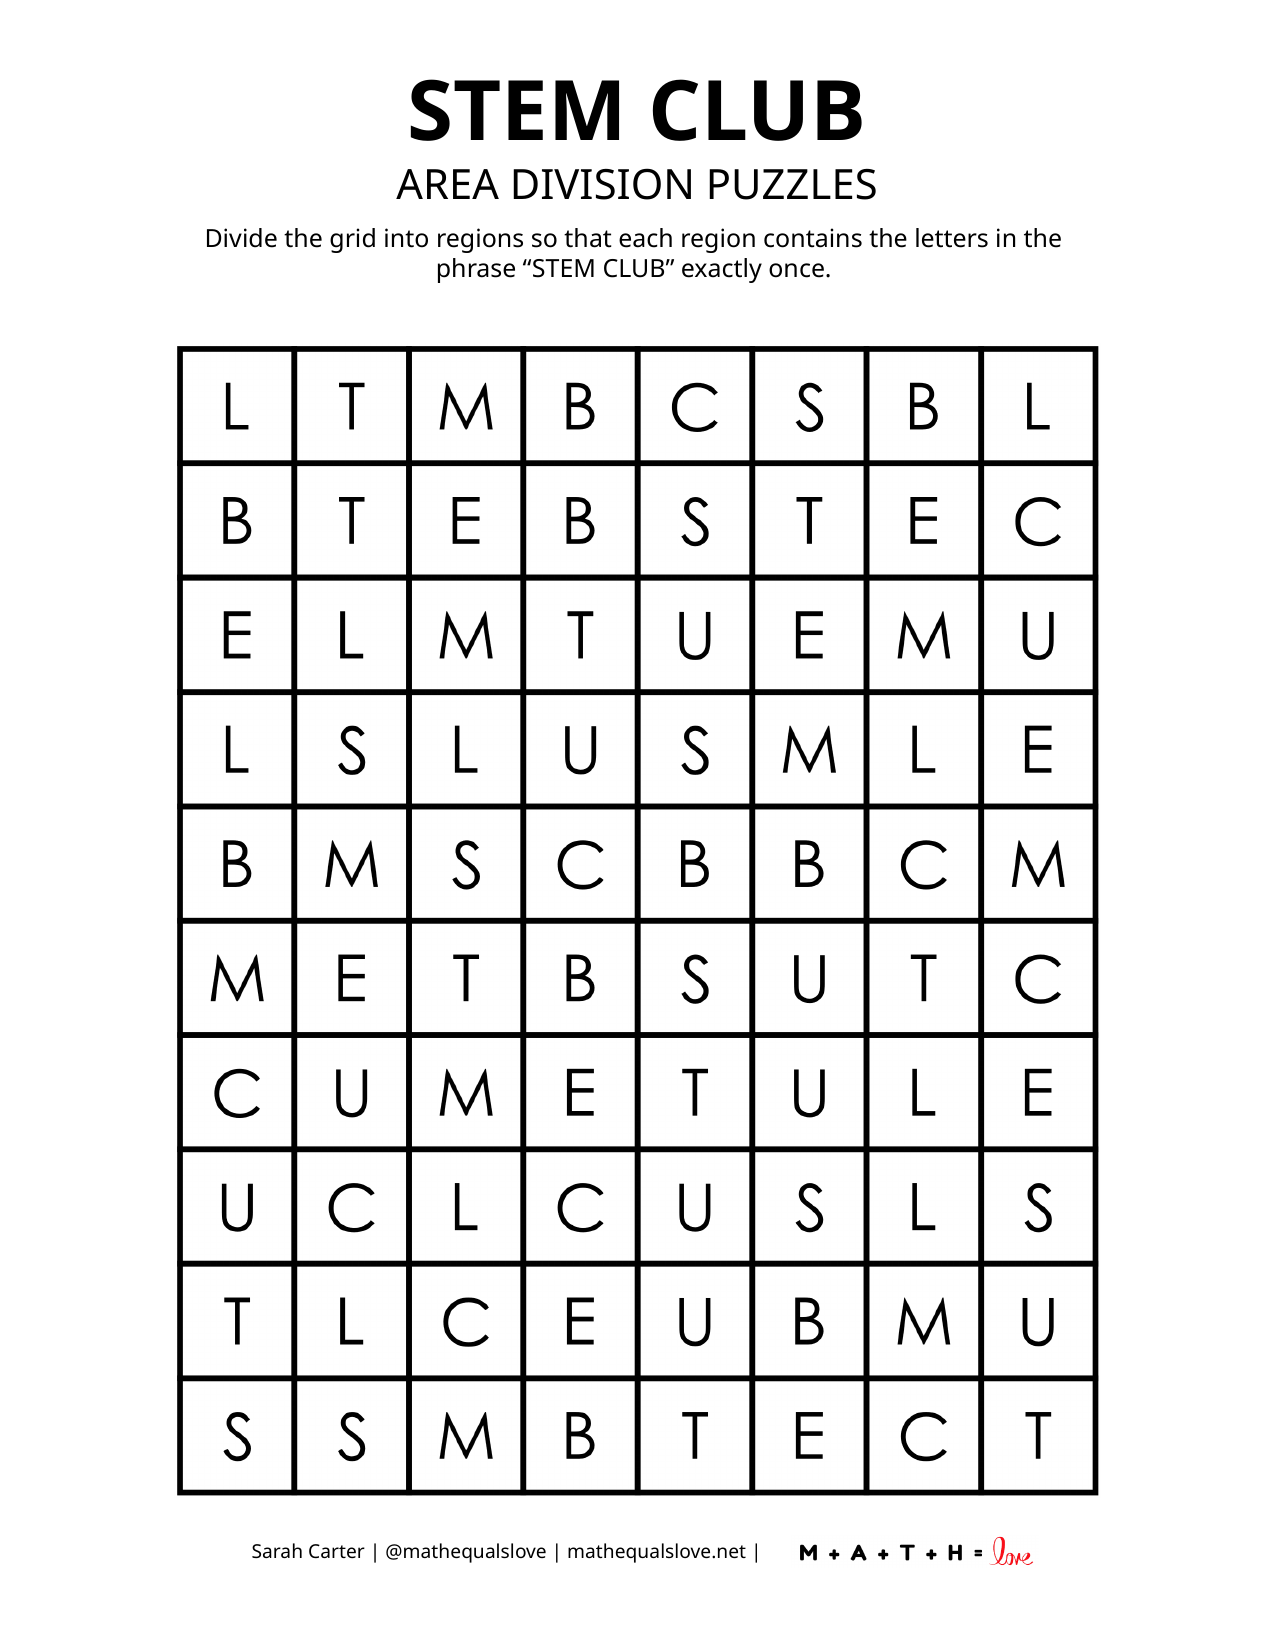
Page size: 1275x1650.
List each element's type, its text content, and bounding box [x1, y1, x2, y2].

text_box Divide the grid into regions so that each region contains the letters in the phrase “STEM CLUB” exactly once. [0, 214, 1275, 290]
text_box STEM CLUB AREA DIVISION PUZZLES [77, 50, 1198, 214]
picture [790, 1534, 1039, 1569]
text_box Sarah Carter | @mathequalslove | mathequalslove.net | [236, 1532, 1071, 1570]
picture [174, 342, 1101, 1498]
